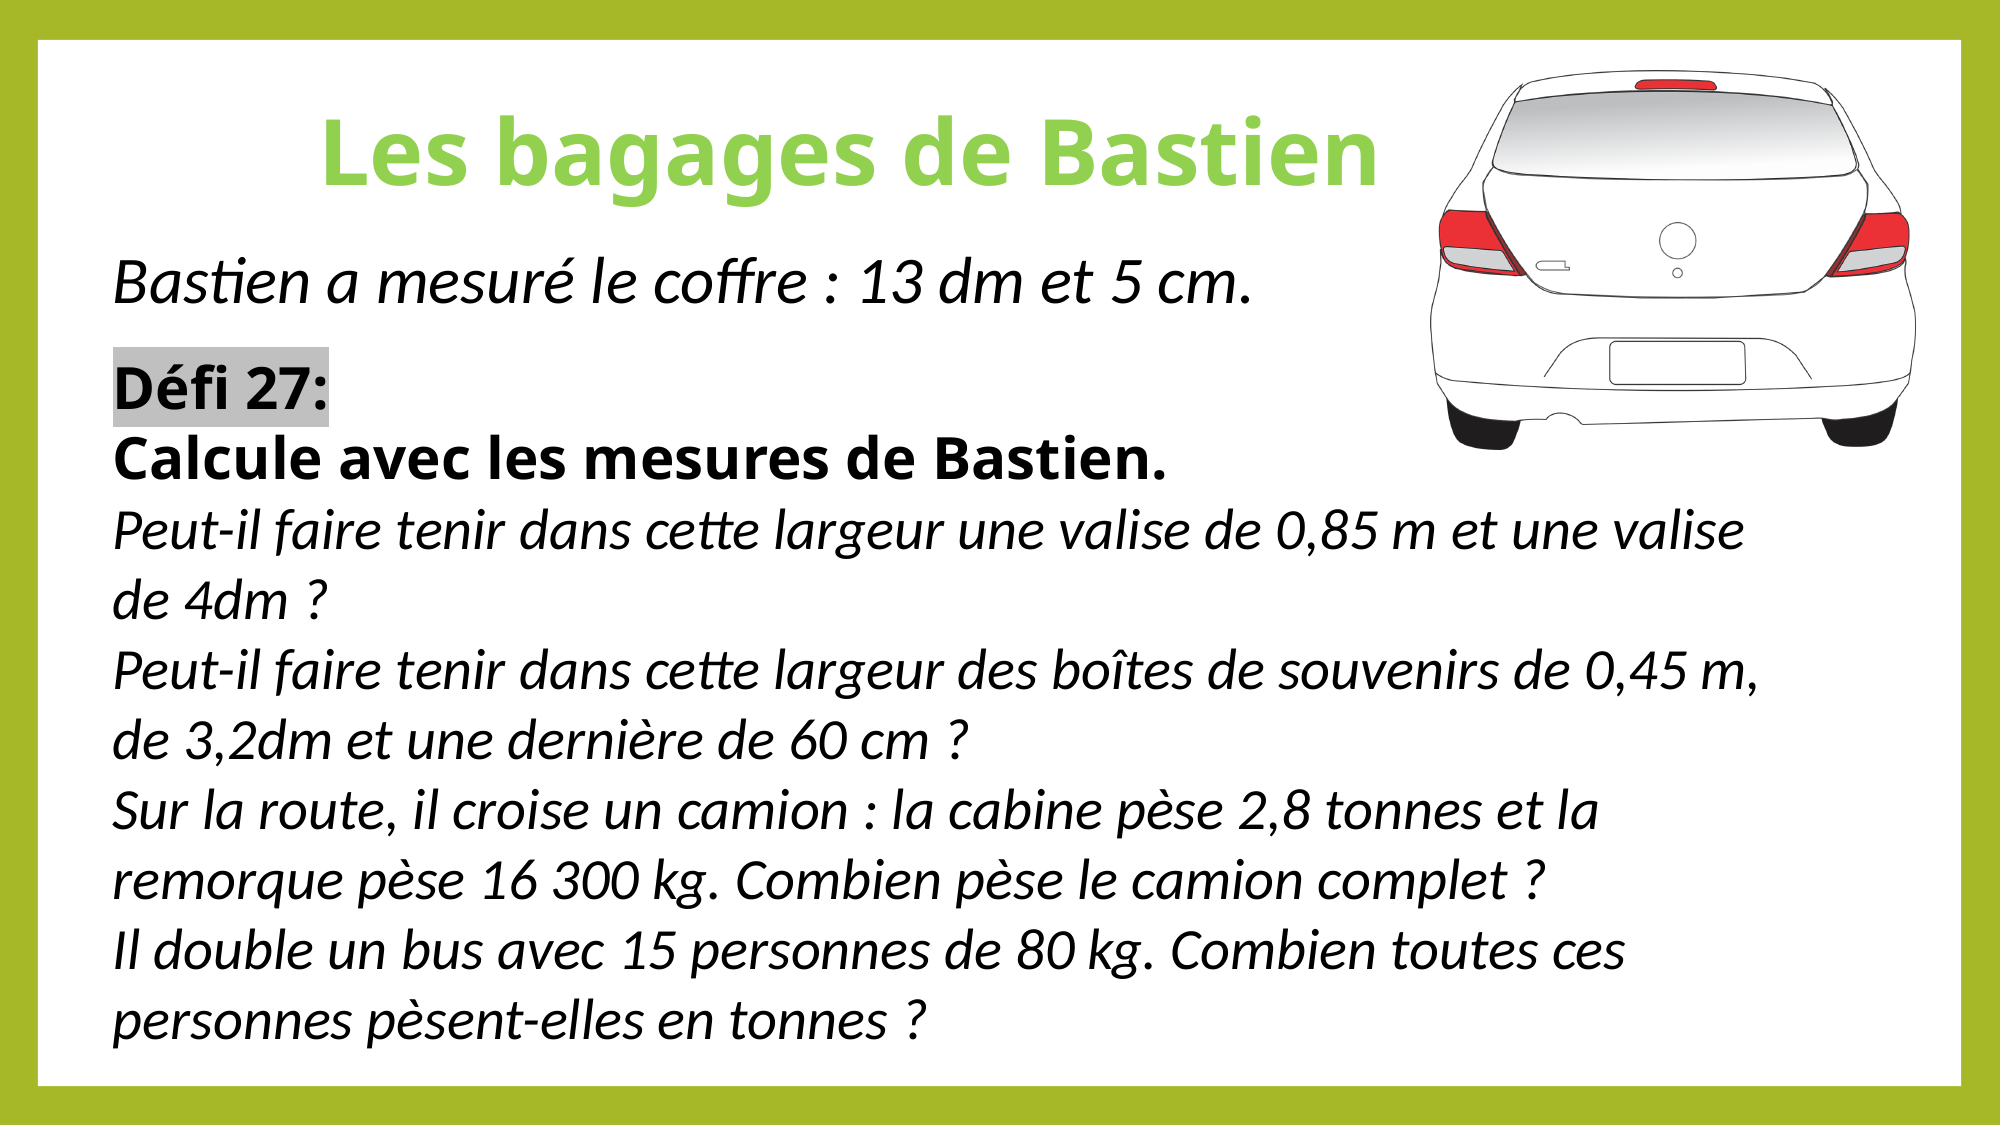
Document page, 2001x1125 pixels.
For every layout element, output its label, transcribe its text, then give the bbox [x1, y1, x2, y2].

text_box Défi 27: Calcule avec les mesures de Bastien. Peut-il faire tenir dans cette largeur une valise de 0,85 m et une valise de 4dm ? Peut-il faire tenir dans cette largeur des boîtes de souvenirs de 0,45 m, de 3,2dm et une dernière de 60 cm ? Sur la route, il croise un camion : la cabine pèse 2,8 tonnes et la remorque pèse 16 300 kg. Combien pèse le camion complet ? Il double un bus avec 15 personnes de 80 kg. Combien toutes ces personnes pèsent-elles en tonnes ? [90, 343, 1811, 1104]
picture [1429, 69, 1916, 450]
title Les bagages de Bastien [303, 45, 1654, 238]
list Bastien a mesuré le coffre : 13 dm et 5 cm. [90, 238, 1423, 343]
